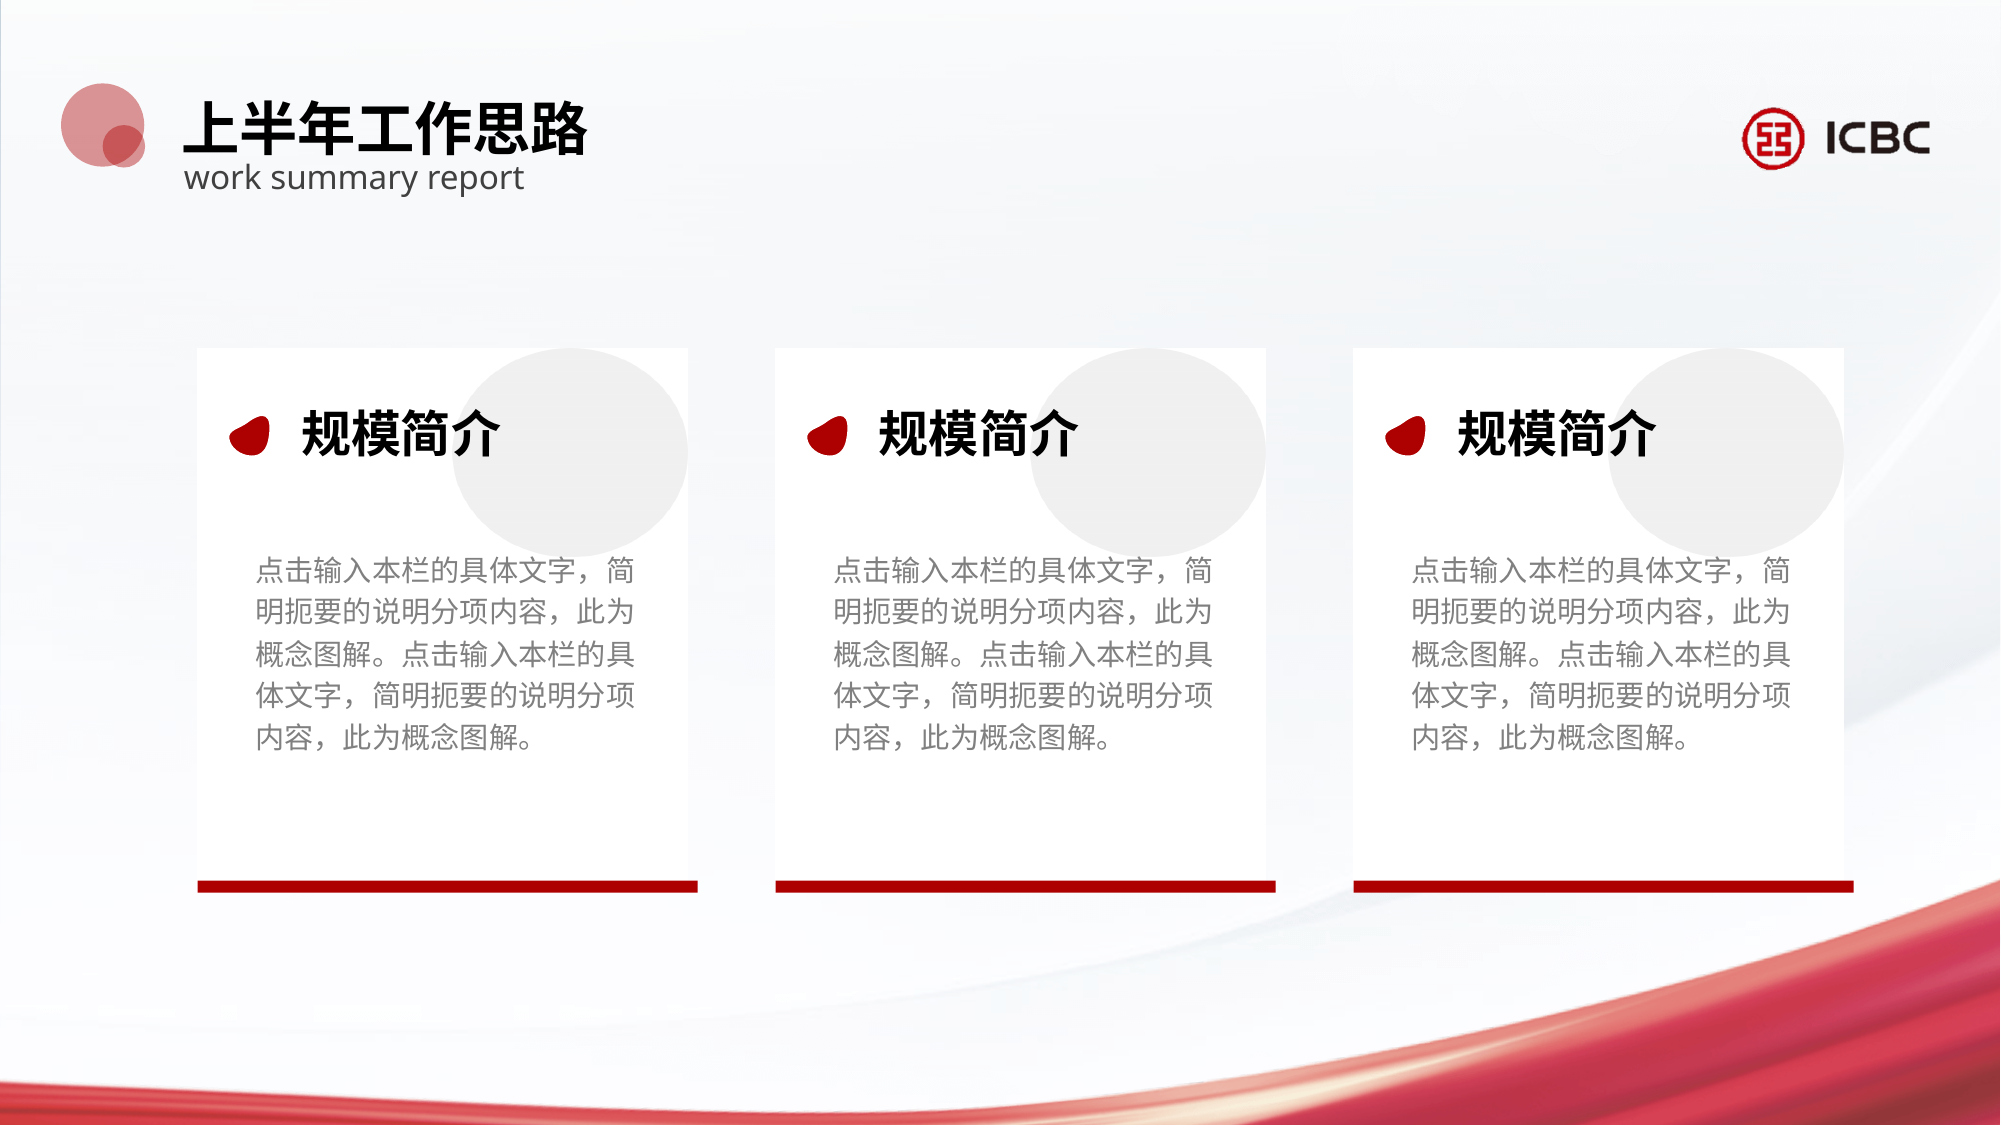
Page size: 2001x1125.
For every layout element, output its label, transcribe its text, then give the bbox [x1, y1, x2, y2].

picture [0, 0, 2001, 1125]
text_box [775, 348, 1276, 893]
text_box 上半年工作思路 [166, 84, 709, 170]
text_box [61, 83, 146, 168]
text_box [1645, 70, 2000, 177]
text_box [1, 0, 2000, 952]
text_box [1353, 348, 1854, 893]
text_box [197, 348, 698, 893]
text_box work summary report [169, 148, 541, 204]
